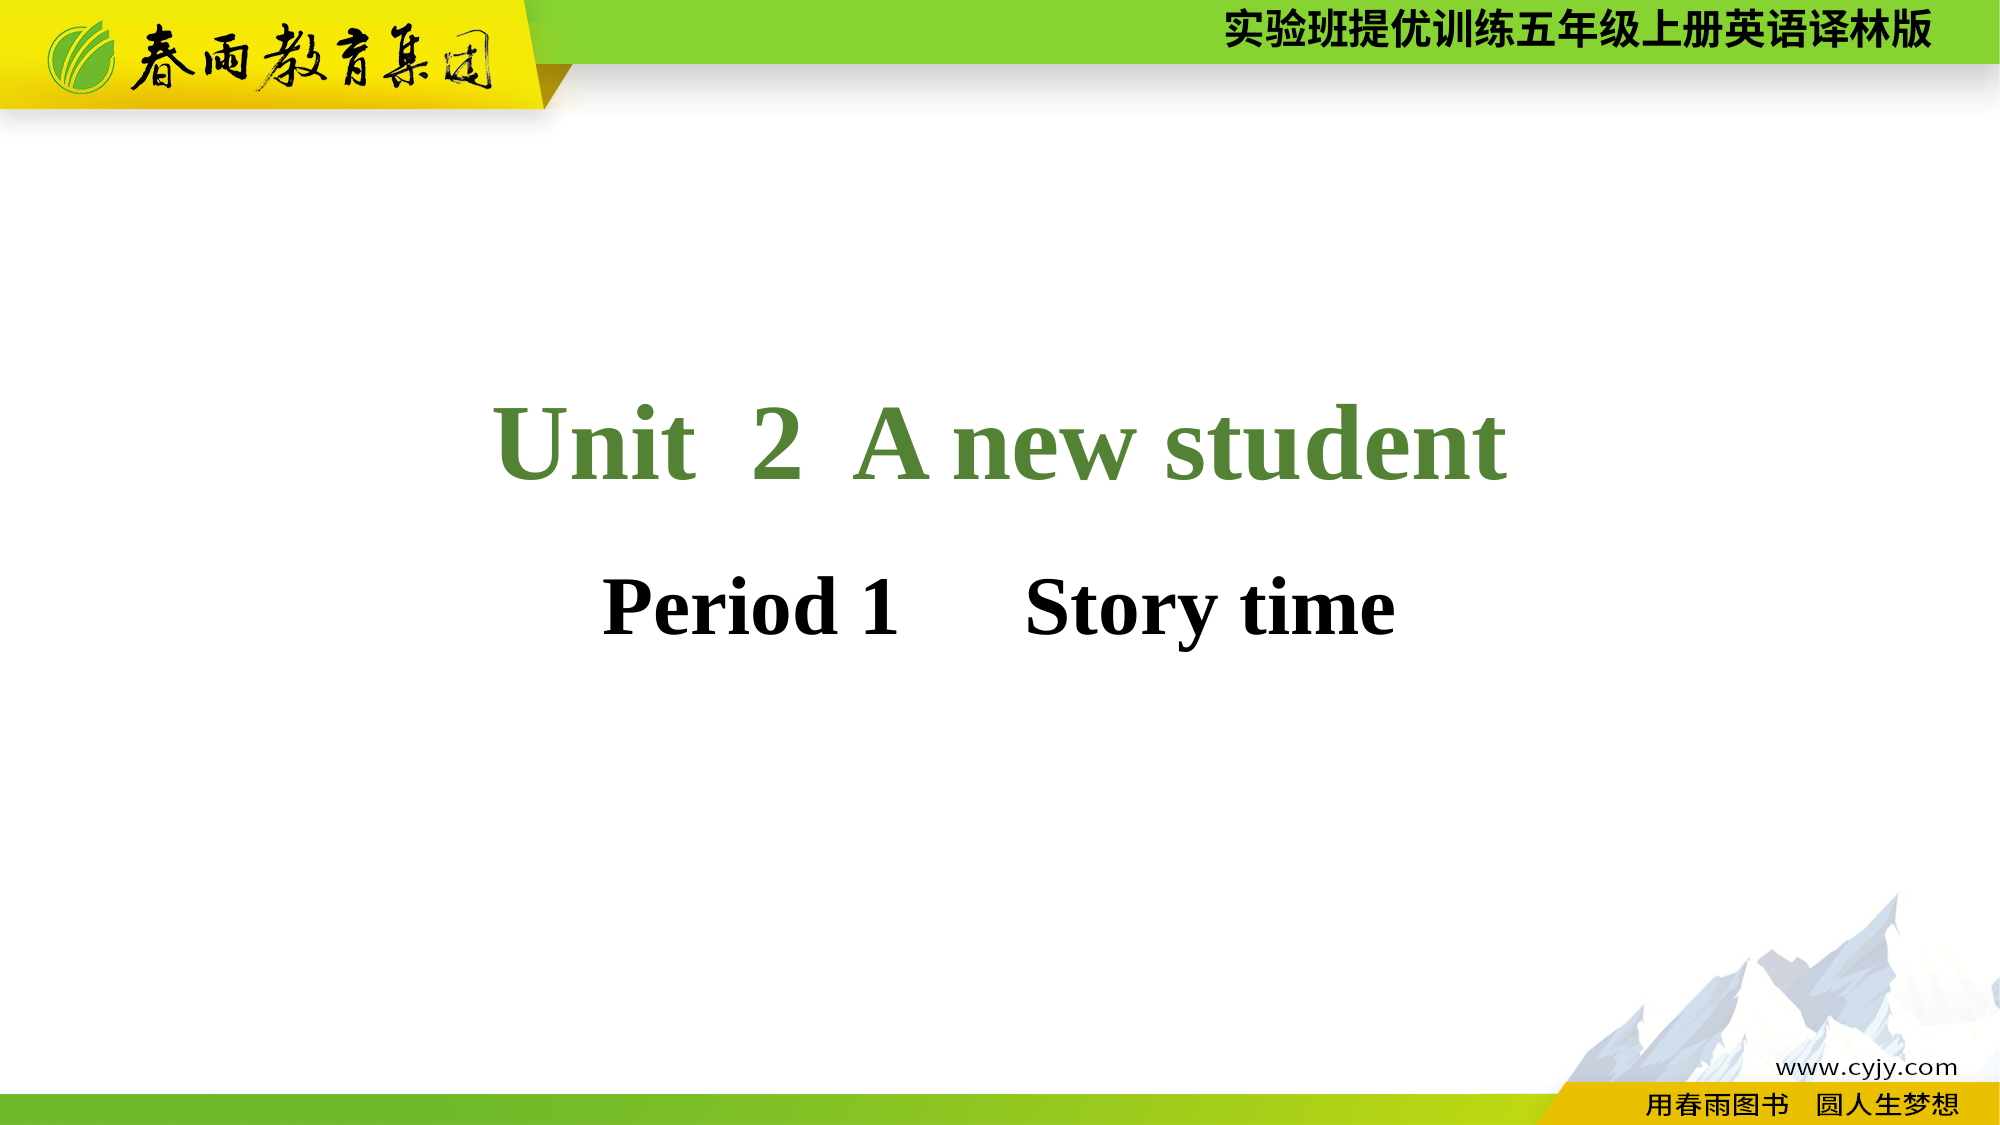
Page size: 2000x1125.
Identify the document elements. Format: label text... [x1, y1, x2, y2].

text_box Unit 2 A new student Period 1 Story time [0, 298, 2000, 659]
picture [0, 659, 2000, 1125]
picture [0, 0, 2000, 298]
